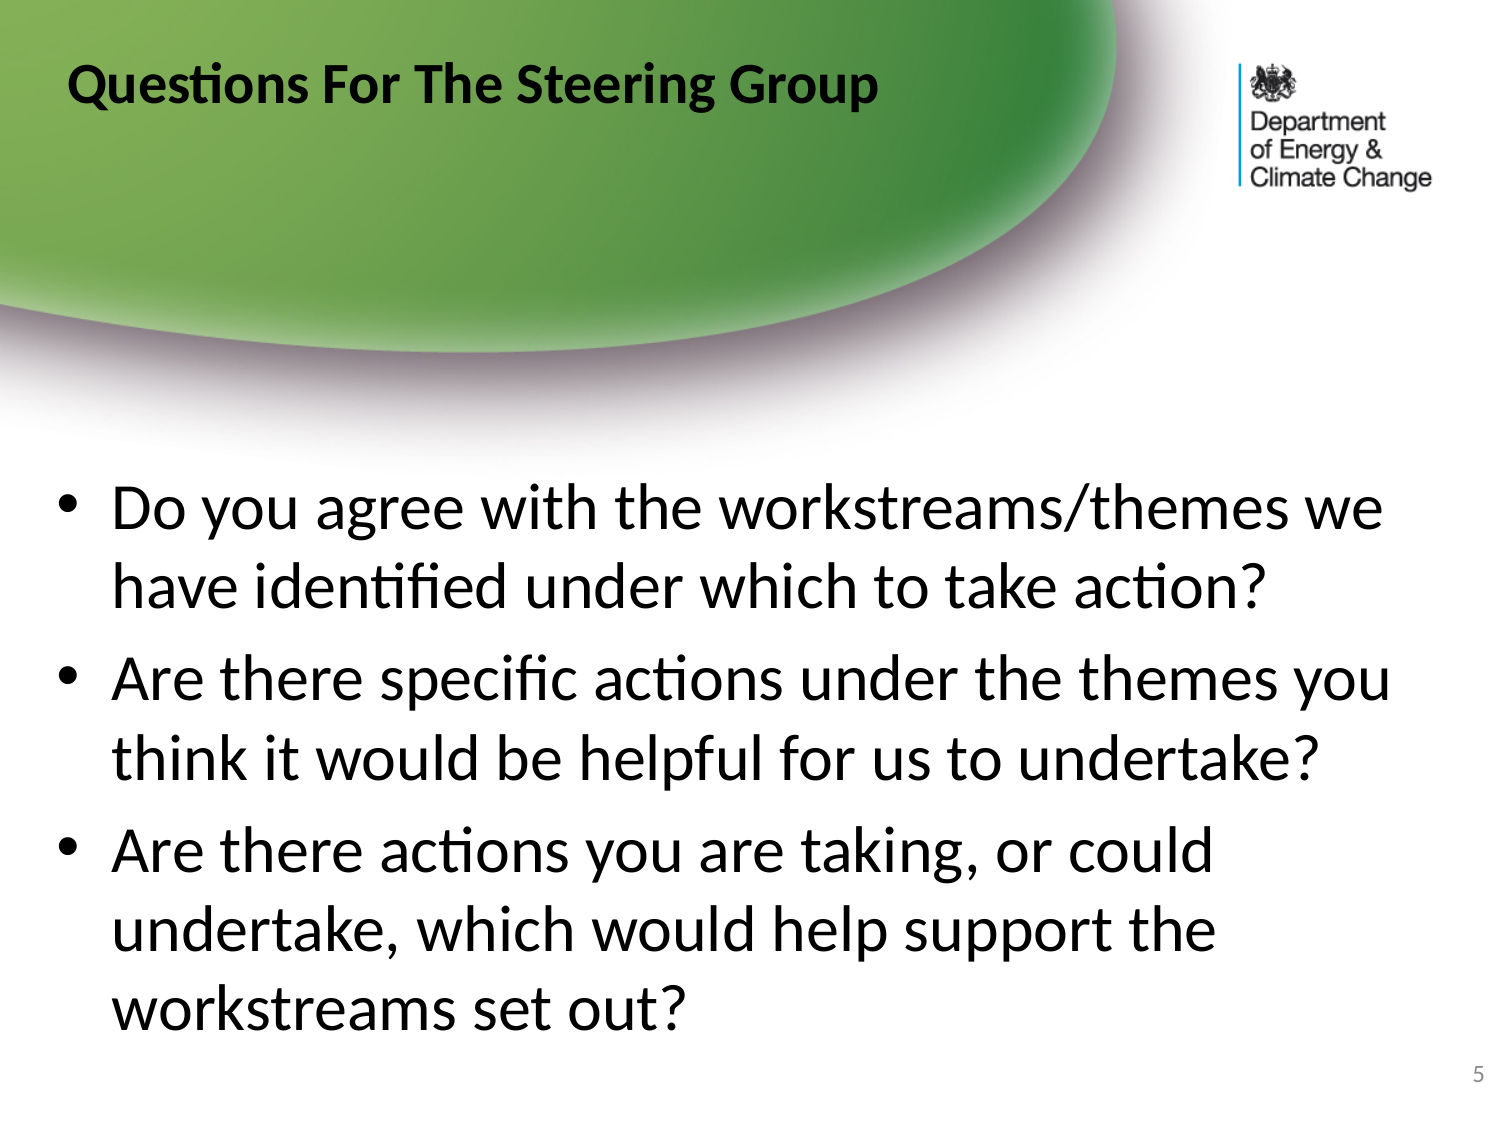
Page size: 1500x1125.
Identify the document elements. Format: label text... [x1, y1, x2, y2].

list Do you agree with the workstreams/themes we have identified under which to take action? Are there specific actions under the themes you think it would be helpful for us to undertake? Are there actions you are taking, or could undertake, which would help support the workstreams set out? [41, 373, 1500, 1059]
slide_number 5 [1390, 1042, 1500, 1103]
picture [0, 0, 1500, 1125]
text_box Questions For The Steering Group [52, 37, 996, 123]
